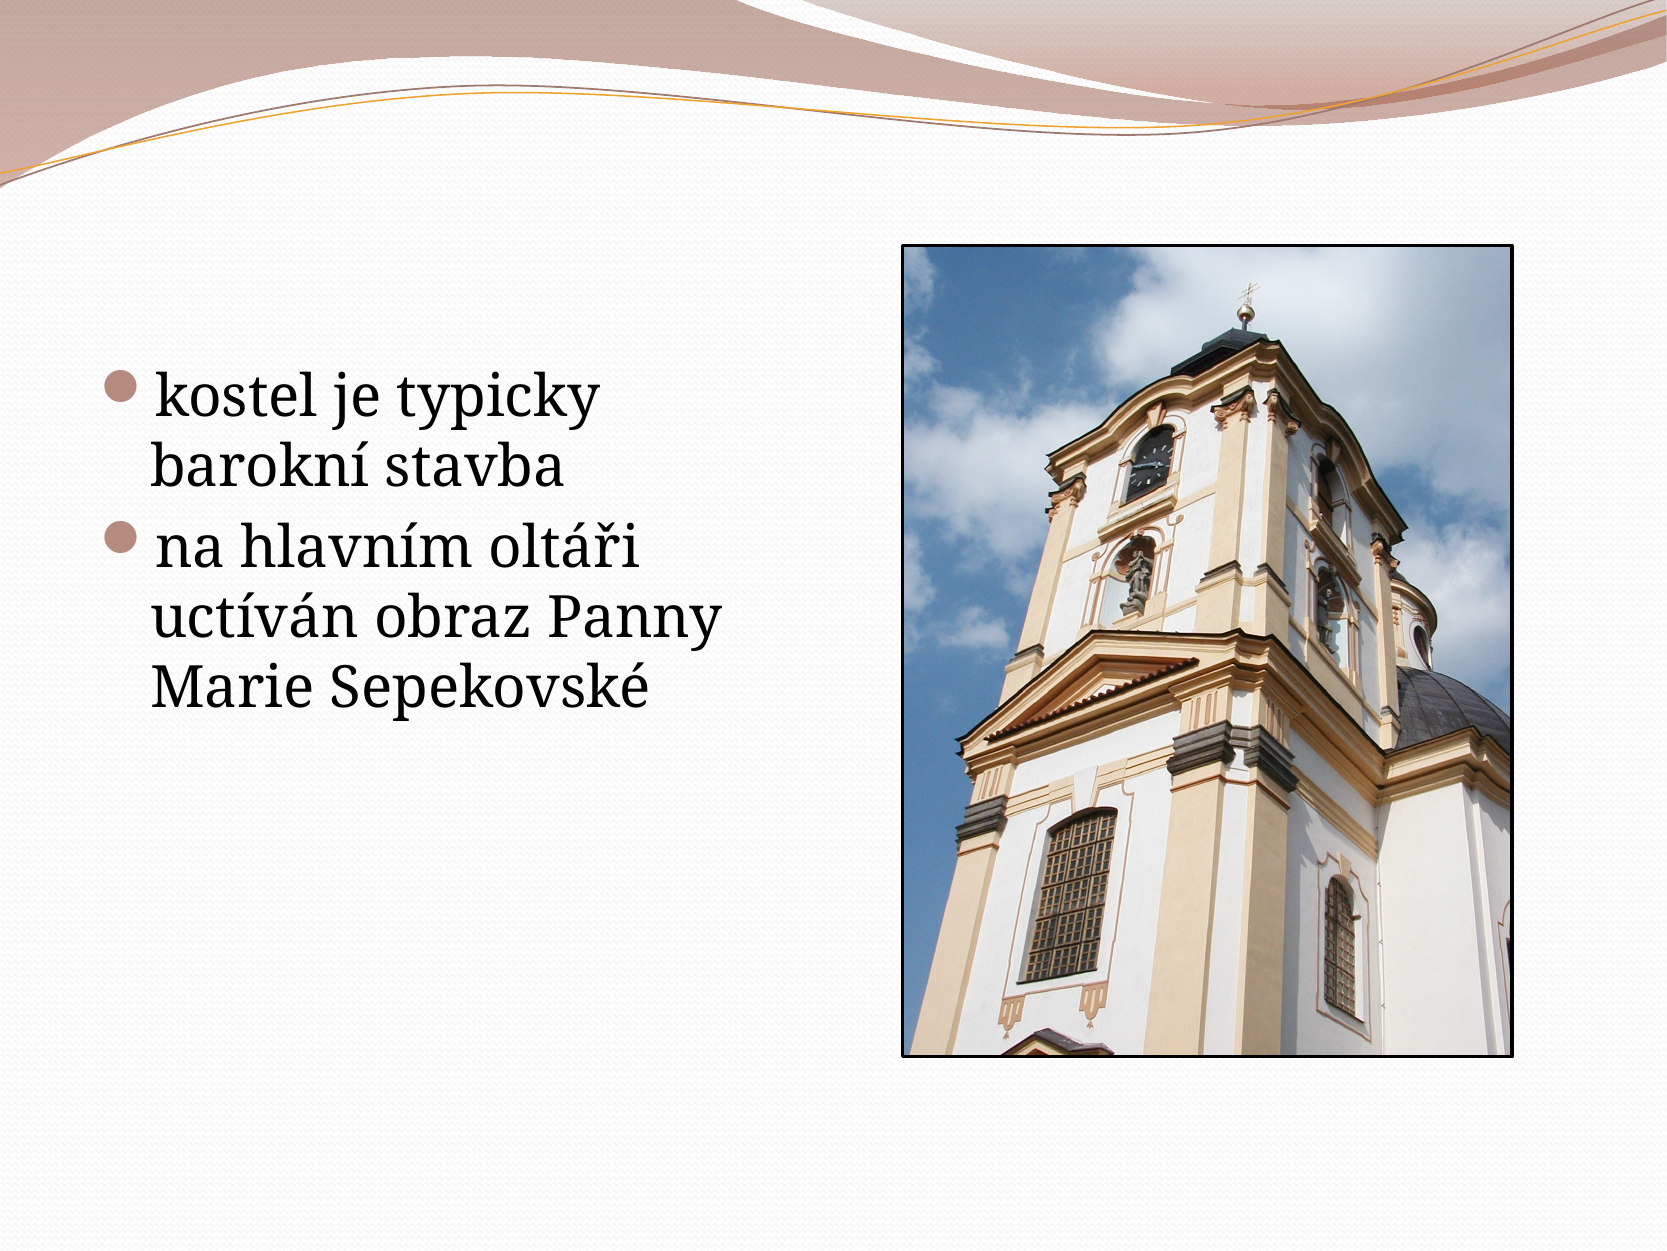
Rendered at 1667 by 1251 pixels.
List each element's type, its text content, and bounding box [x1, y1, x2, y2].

title [83, 128, 1584, 337]
list kostel je typicky barokní stavba na hlavním oltáři uctíván obraz Panny Marie Sepekovské [83, 349, 820, 1159]
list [903, 246, 1511, 1056]
